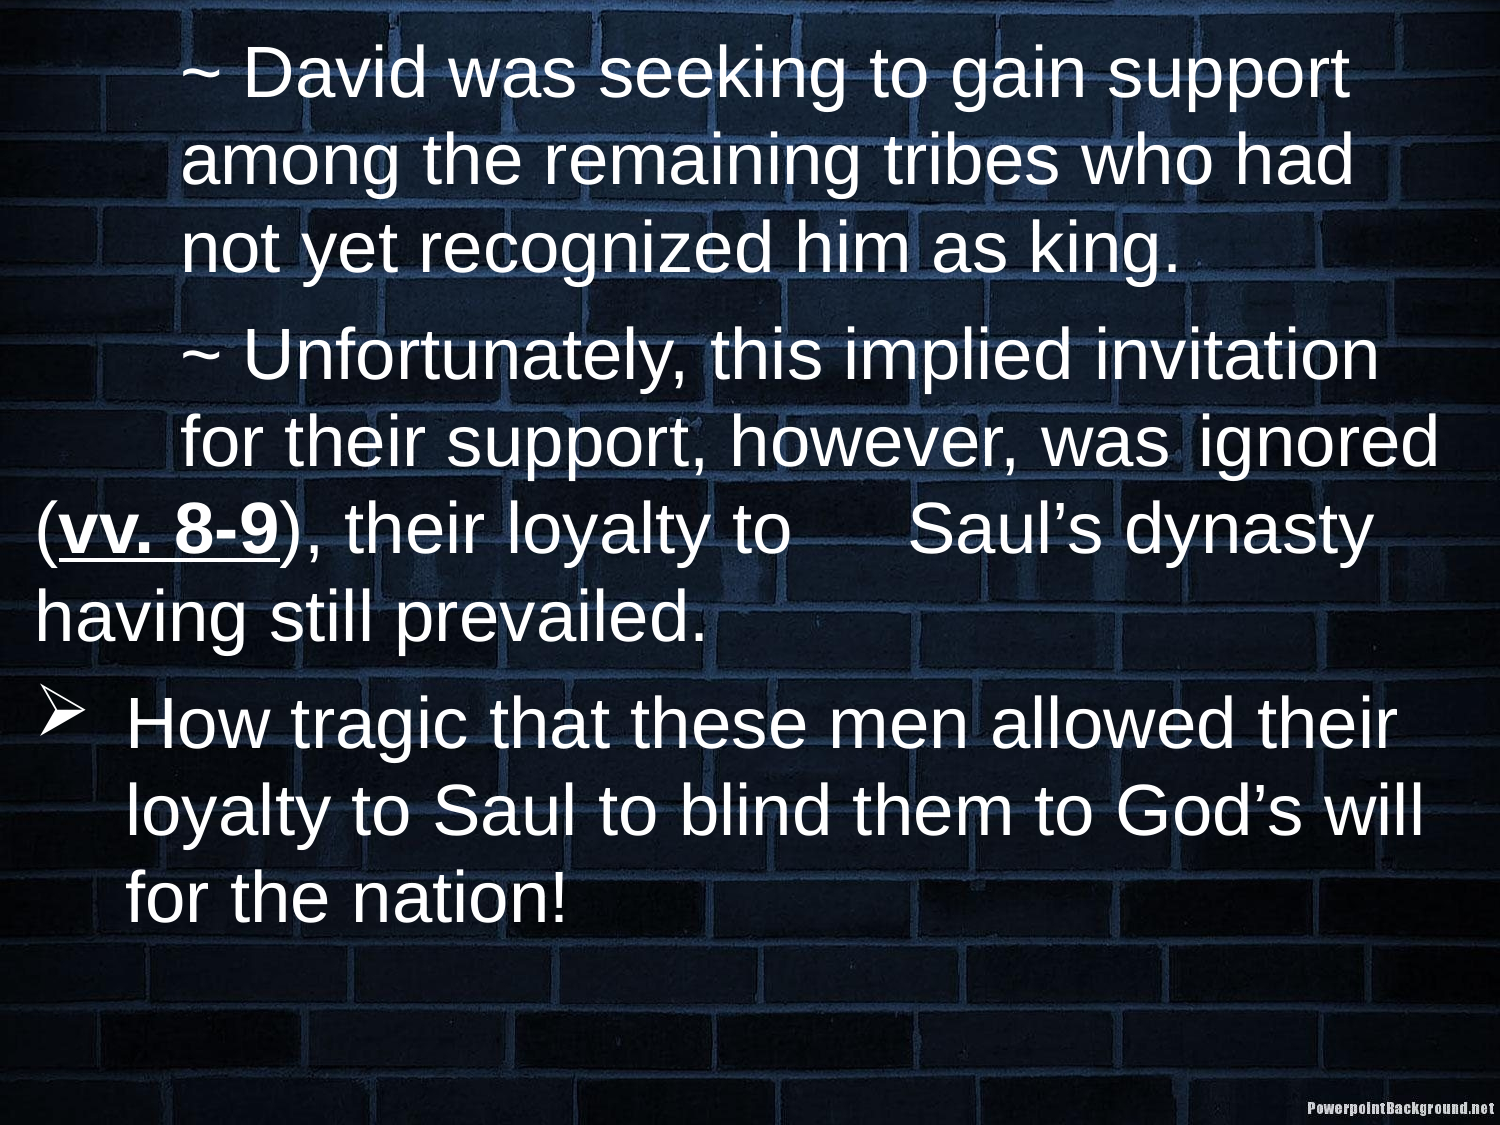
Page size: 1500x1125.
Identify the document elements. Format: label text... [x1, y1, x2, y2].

subtitle ~ David was seeking to gain support among the remaining tribes who had not yet recognized him as king. ~ Unfortunately, this implied invitation for their support, however, was ignored (vv. 8-9), their loyalty to Saul’s dynasty having still prevailed. How tragic that these men allowed their loyalty to Saul to blind them to God’s will for the nation! [19, 17, 1483, 1107]
picture [0, 0, 1500, 1125]
